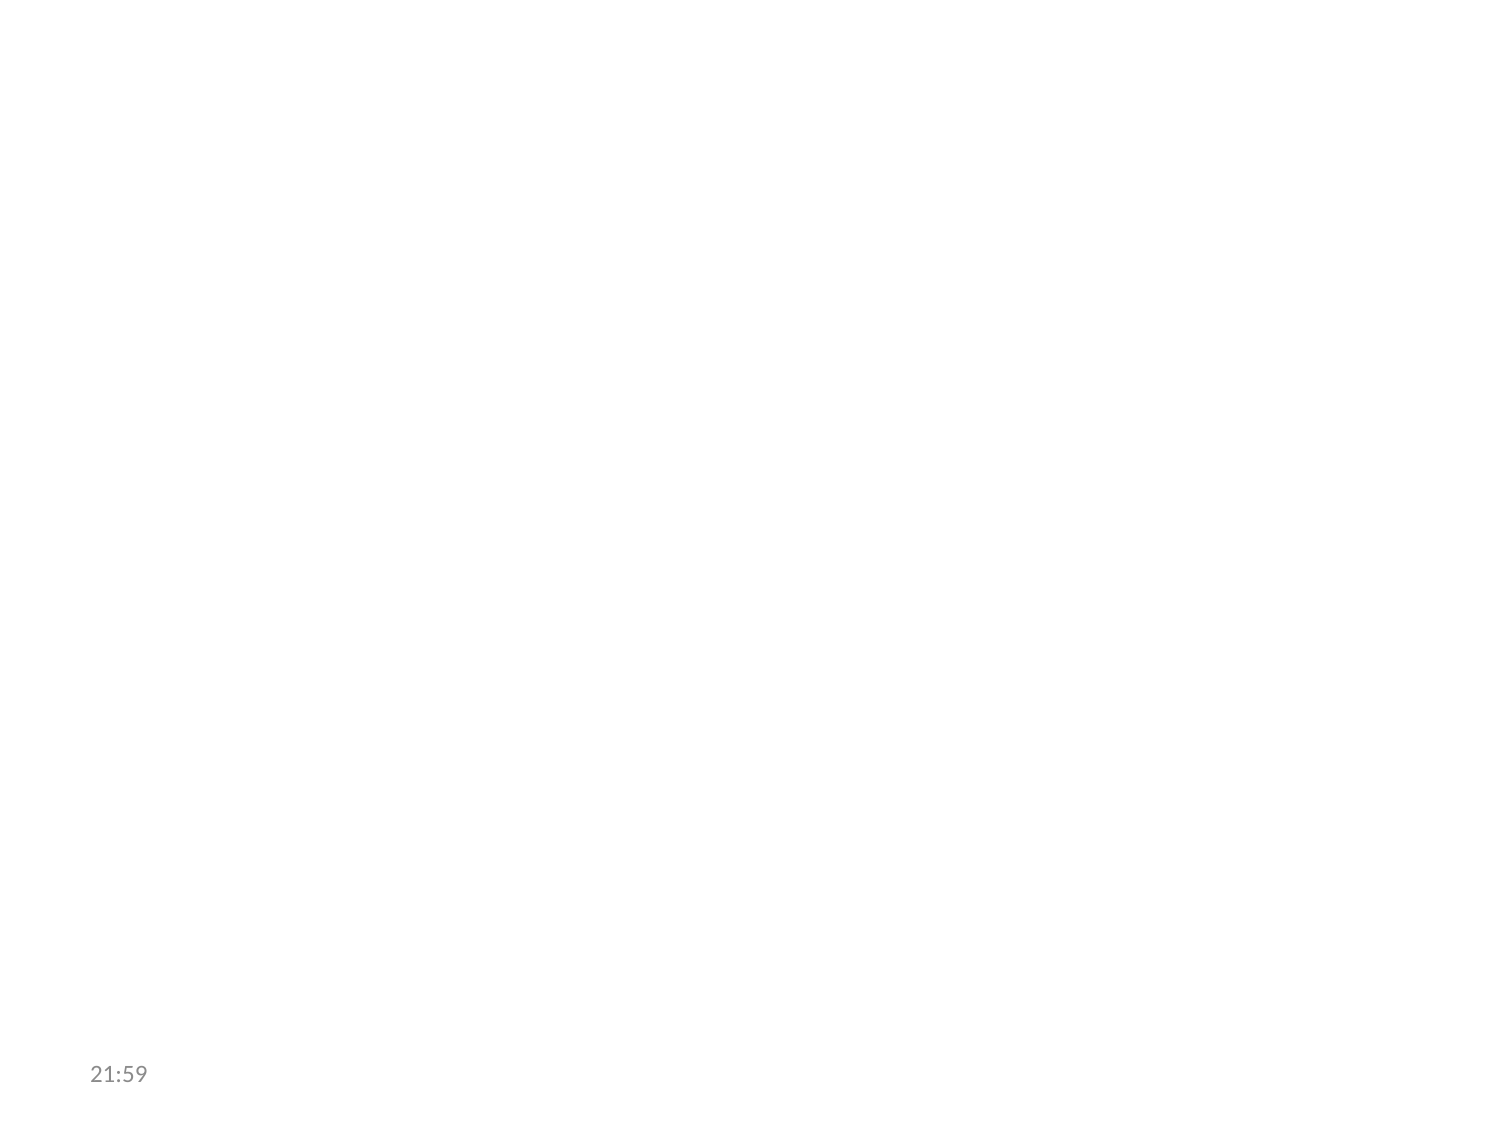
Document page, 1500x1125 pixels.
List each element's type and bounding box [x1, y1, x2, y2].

slide_number [75, 1042, 425, 1103]
